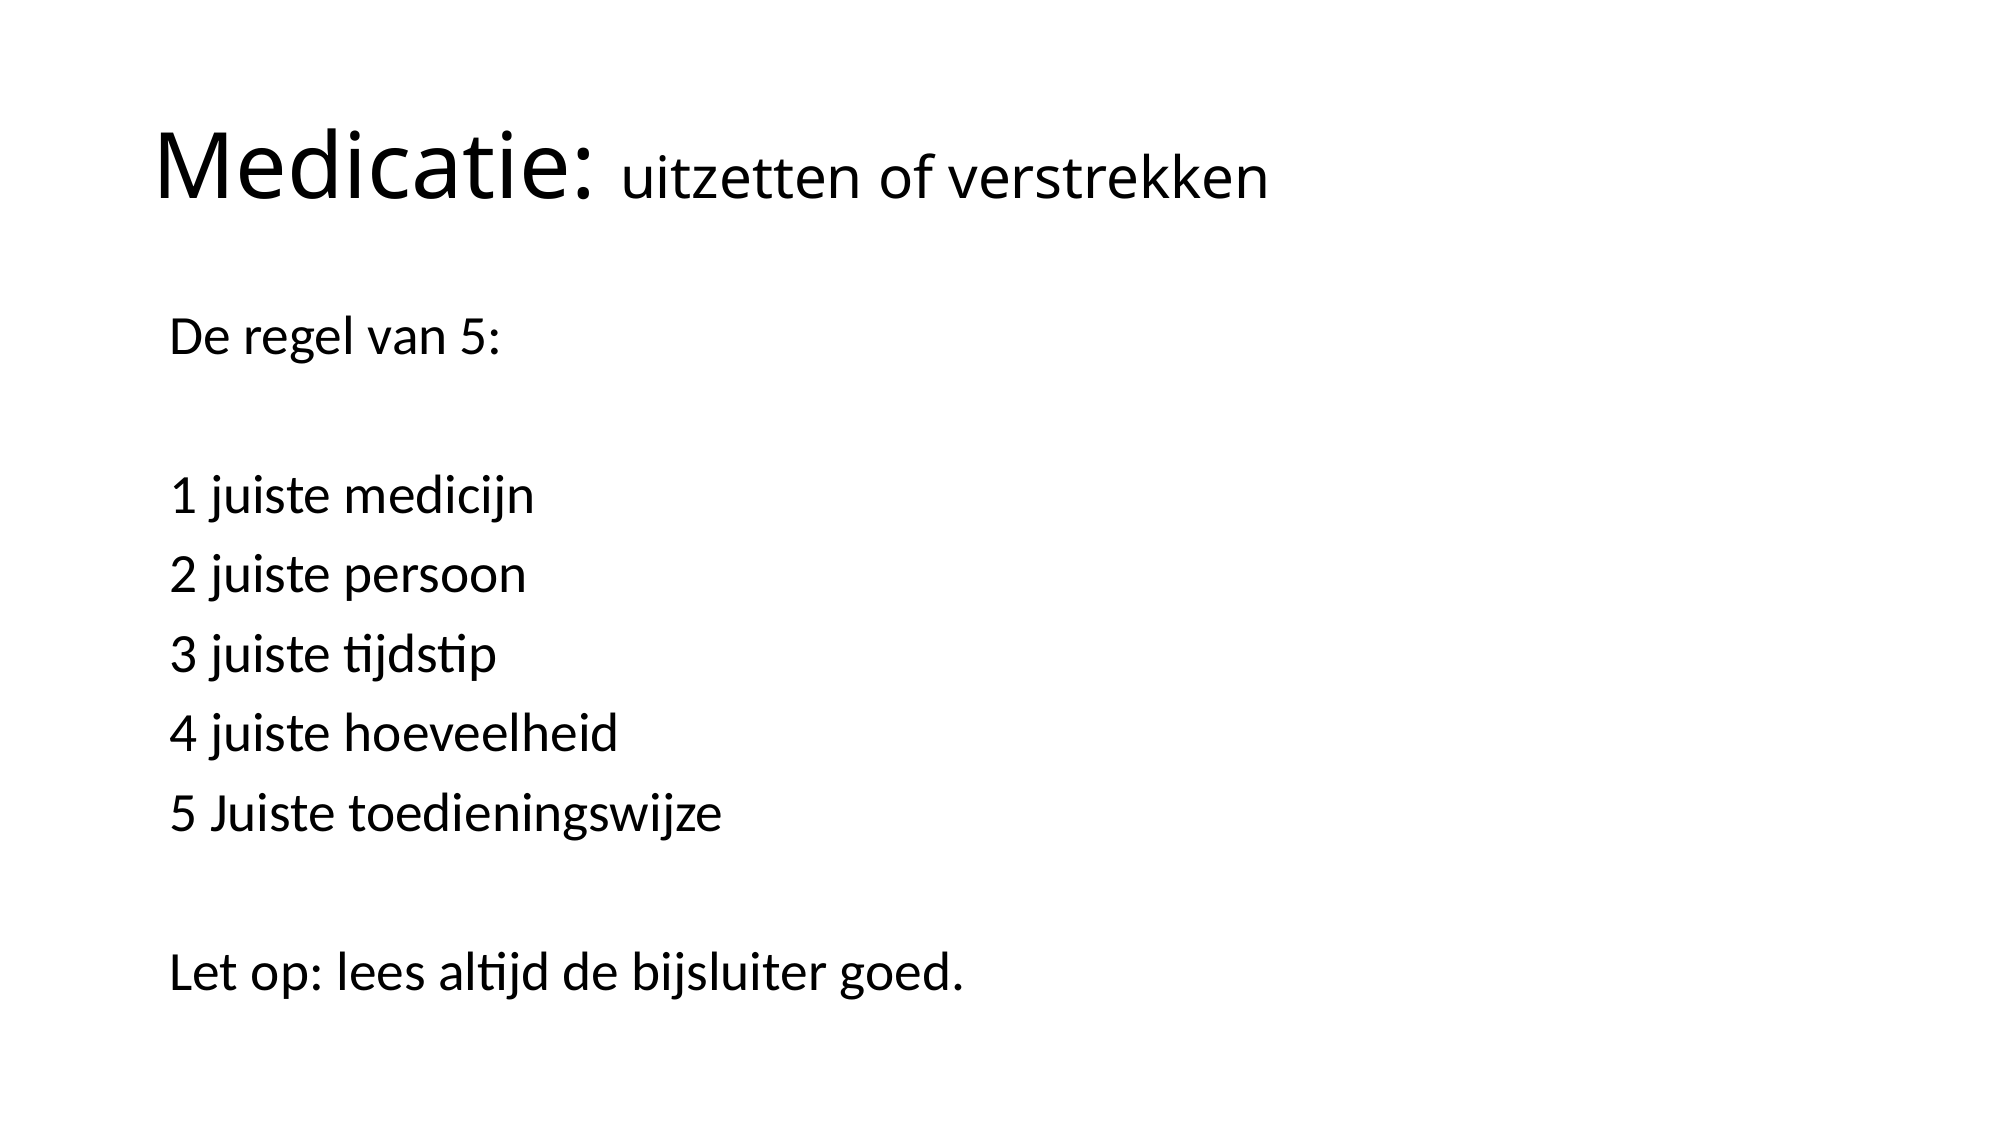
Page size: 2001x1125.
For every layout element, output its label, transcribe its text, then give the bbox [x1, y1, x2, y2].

list De regel van 5: 1 juiste medicijn 2 juiste persoon 3 juiste tijdstip 4 juiste hoeveelheid 5 Juiste toedieningswijze Let op: lees altijd de bijsluiter goed. [137, 299, 1863, 1014]
title Medicatie: uitzetten of verstrekken [137, 59, 1863, 278]
